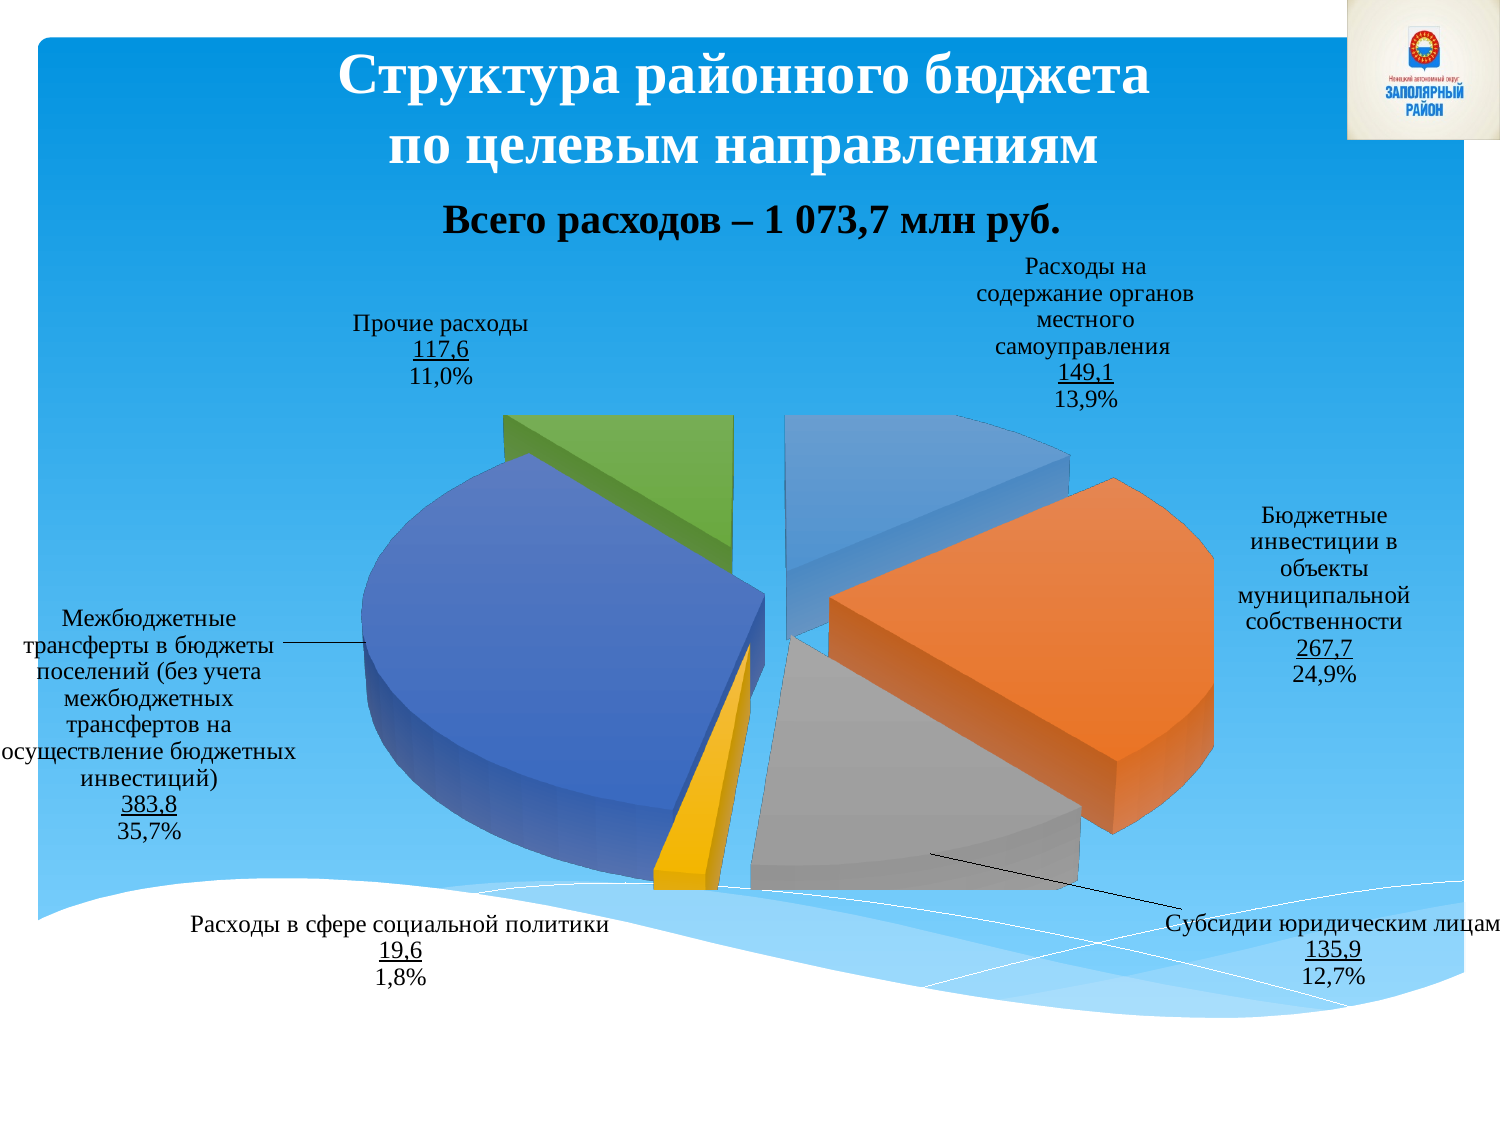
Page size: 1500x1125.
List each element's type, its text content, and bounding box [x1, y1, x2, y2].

text_box Структура районного бюджета по целевым направлениям [171, 27, 1317, 183]
chart [1, 239, 1500, 1059]
text_box Всего расходов – 1 073,7 млн руб. [244, 184, 1259, 237]
picture [1347, 0, 1500, 140]
